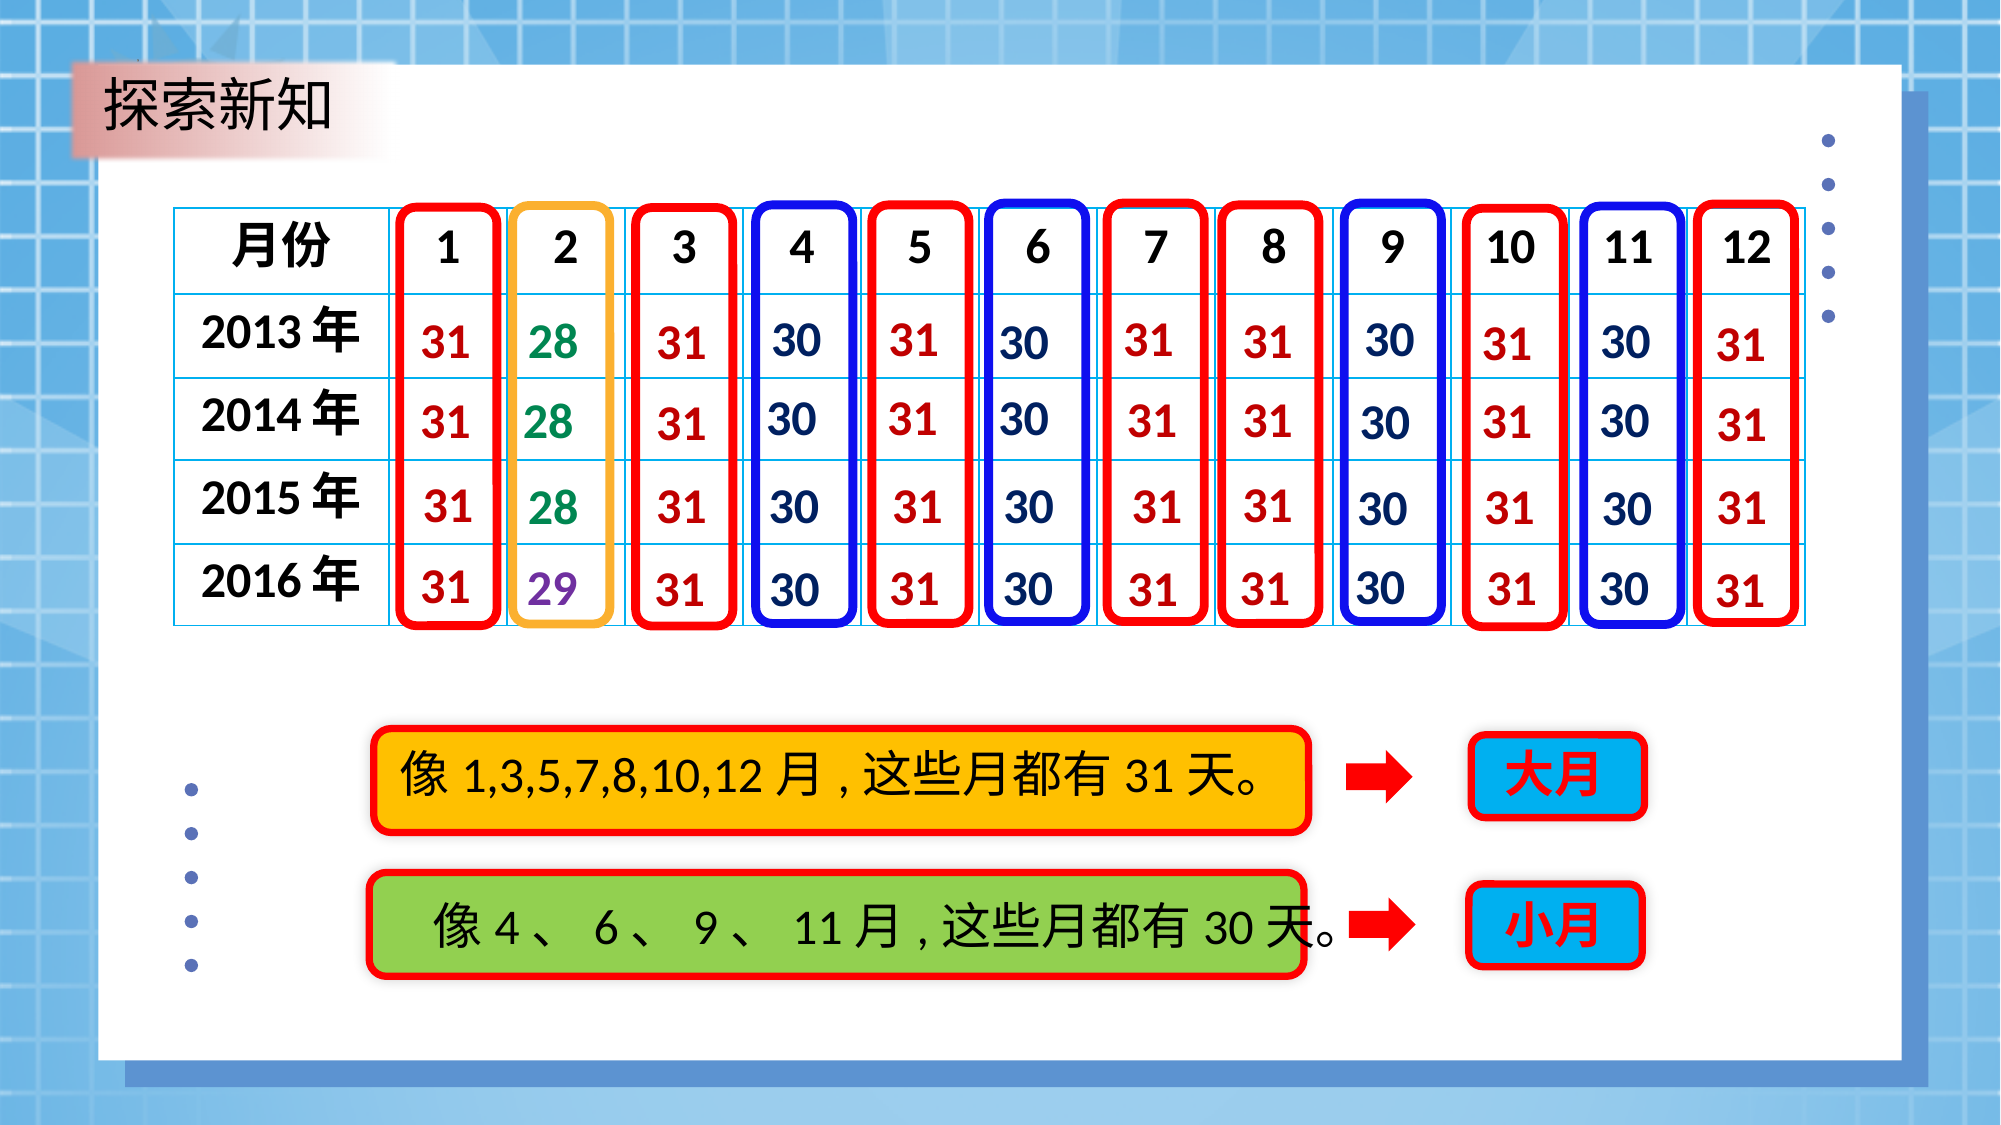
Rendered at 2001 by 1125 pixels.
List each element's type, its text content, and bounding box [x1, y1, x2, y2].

table_cell [855, 295, 860, 377]
table_cell [1570, 379, 1581, 459]
table_header 4 [744, 209, 757, 293]
text_box [1695, 201, 1797, 625]
table_cell [729, 545, 742, 625]
text_box [1343, 747, 1415, 806]
text_box [1105, 200, 1207, 624]
table_cell [1216, 545, 1230, 625]
table_header 11 [1679, 209, 1686, 293]
table_cell [1452, 545, 1470, 625]
table_cell [1570, 295, 1581, 377]
table_cell [980, 295, 986, 377]
table_cell [1797, 461, 1804, 543]
table_header 9 [1441, 209, 1450, 293]
table_cell [1688, 545, 1700, 625]
table_cell [862, 545, 881, 625]
text_box [753, 202, 855, 626]
table_cell [844, 545, 860, 625]
table_header 12 [1794, 209, 1804, 293]
text_box 30 [754, 615, 764, 625]
table_cell [1334, 379, 1342, 459]
table_cell [1098, 379, 1105, 459]
table_cell [1321, 379, 1332, 459]
table_cell [1688, 295, 1695, 377]
text_box [633, 205, 735, 629]
table_cell [1207, 379, 1214, 459]
table_cell [1570, 461, 1581, 543]
table_cell [972, 379, 978, 459]
text_box 30 [987, 613, 997, 623]
table_cell 2014年 [175, 379, 388, 459]
picture [0, 0, 2001, 1125]
table_cell [1444, 379, 1450, 459]
table_cell [980, 379, 986, 459]
table_cell [603, 545, 624, 625]
table_cell [744, 379, 753, 459]
table_cell [1560, 545, 1568, 625]
text_box 31 [1700, 620, 1709, 625]
table_cell 2016年 [175, 545, 388, 625]
table_header 10 [1452, 209, 1471, 293]
table_cell [972, 461, 978, 543]
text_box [373, 728, 1309, 833]
table_cell 2015年 [175, 461, 388, 543]
table_cell [492, 545, 506, 625]
table_cell [626, 295, 633, 377]
table_header 2 [508, 209, 514, 293]
table_header 12 [1688, 209, 1698, 293]
table_cell [1334, 295, 1342, 377]
table_cell [744, 545, 754, 625]
text_box 29 [606, 547, 615, 623]
table_header 3 [729, 209, 742, 293]
table_cell [855, 461, 860, 543]
table_cell [1088, 461, 1096, 543]
table_cell [862, 461, 869, 543]
table_cell 2013年 [175, 295, 388, 377]
table_cell [626, 379, 633, 459]
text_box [67, 57, 400, 163]
text_box [510, 203, 612, 627]
table_cell [390, 379, 397, 459]
table_cell [499, 295, 506, 377]
table_cell [972, 295, 978, 377]
table_header 5 [968, 209, 978, 293]
table_header 8 [1318, 209, 1332, 293]
table_header 2 [608, 209, 624, 293]
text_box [1470, 734, 1645, 818]
table_header 6 [980, 209, 989, 293]
table_header 5 [862, 209, 873, 293]
table_header 8 [1216, 209, 1223, 293]
table_header 9 [1334, 209, 1344, 293]
table_cell [612, 379, 624, 459]
table_cell [390, 545, 405, 625]
text_box 30 [1077, 547, 1091, 623]
text_box [1348, 895, 1418, 954]
text_box [1219, 202, 1322, 626]
text_box [986, 200, 1088, 624]
text_box [1464, 206, 1566, 629]
table_cell [855, 379, 860, 459]
table_cell [1452, 295, 1464, 377]
table_cell [612, 295, 624, 377]
table_cell [744, 461, 753, 543]
table_cell [508, 545, 520, 625]
table_cell [500, 461, 506, 543]
table_header 10 [1559, 209, 1568, 293]
table_cell [1570, 545, 1590, 625]
table_cell [1688, 461, 1695, 543]
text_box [1468, 883, 1643, 967]
table_cell [1207, 295, 1214, 377]
table_cell [1098, 295, 1105, 377]
table_cell [1444, 461, 1450, 543]
table_cell [1088, 295, 1096, 377]
table_cell [390, 461, 397, 543]
table_cell [1310, 545, 1332, 625]
text_box 31 [1783, 619, 1793, 625]
table_cell [980, 461, 986, 543]
table_cell [735, 379, 742, 459]
table_cell [1452, 379, 1464, 459]
table_header 1 [494, 209, 506, 293]
table_cell [1098, 545, 1214, 625]
table_header 1 [390, 209, 403, 293]
table_cell [1207, 461, 1214, 543]
table_cell [1334, 545, 1450, 625]
table_header 11 [1570, 209, 1586, 293]
table_header 月份 [175, 209, 388, 293]
table_header 6 [1086, 209, 1096, 293]
table_cell [960, 545, 978, 625]
table_cell [626, 545, 639, 625]
table_cell [862, 295, 869, 377]
table_cell [744, 295, 753, 377]
table_cell [1797, 295, 1804, 377]
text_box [368, 872, 1342, 977]
table_cell [626, 461, 633, 543]
table_cell [1797, 379, 1804, 459]
table_cell [1321, 295, 1332, 377]
text_box 30 [1340, 546, 1350, 622]
table_cell [1452, 461, 1464, 543]
table_header 7 [1098, 209, 1107, 293]
table_cell [1793, 545, 1804, 625]
table_cell [980, 545, 1096, 625]
table_cell [735, 295, 742, 377]
table_cell [1322, 461, 1332, 543]
table_header 7 [1204, 209, 1214, 293]
table_header 3 [626, 209, 639, 293]
table_cell [1088, 379, 1096, 459]
table_cell [612, 461, 624, 543]
table_cell [1688, 379, 1695, 459]
table_cell [390, 295, 397, 377]
text_box [1581, 203, 1684, 627]
table_cell [862, 379, 869, 459]
text_box [869, 202, 972, 626]
table_cell [1444, 295, 1450, 377]
table_cell [1098, 461, 1105, 543]
text_box [1342, 200, 1444, 624]
table_header 4 [852, 209, 860, 293]
text_box [397, 205, 500, 628]
table_cell [500, 379, 506, 459]
table_cell [1675, 545, 1686, 625]
table_cell [1334, 461, 1342, 543]
table_cell [735, 461, 742, 543]
